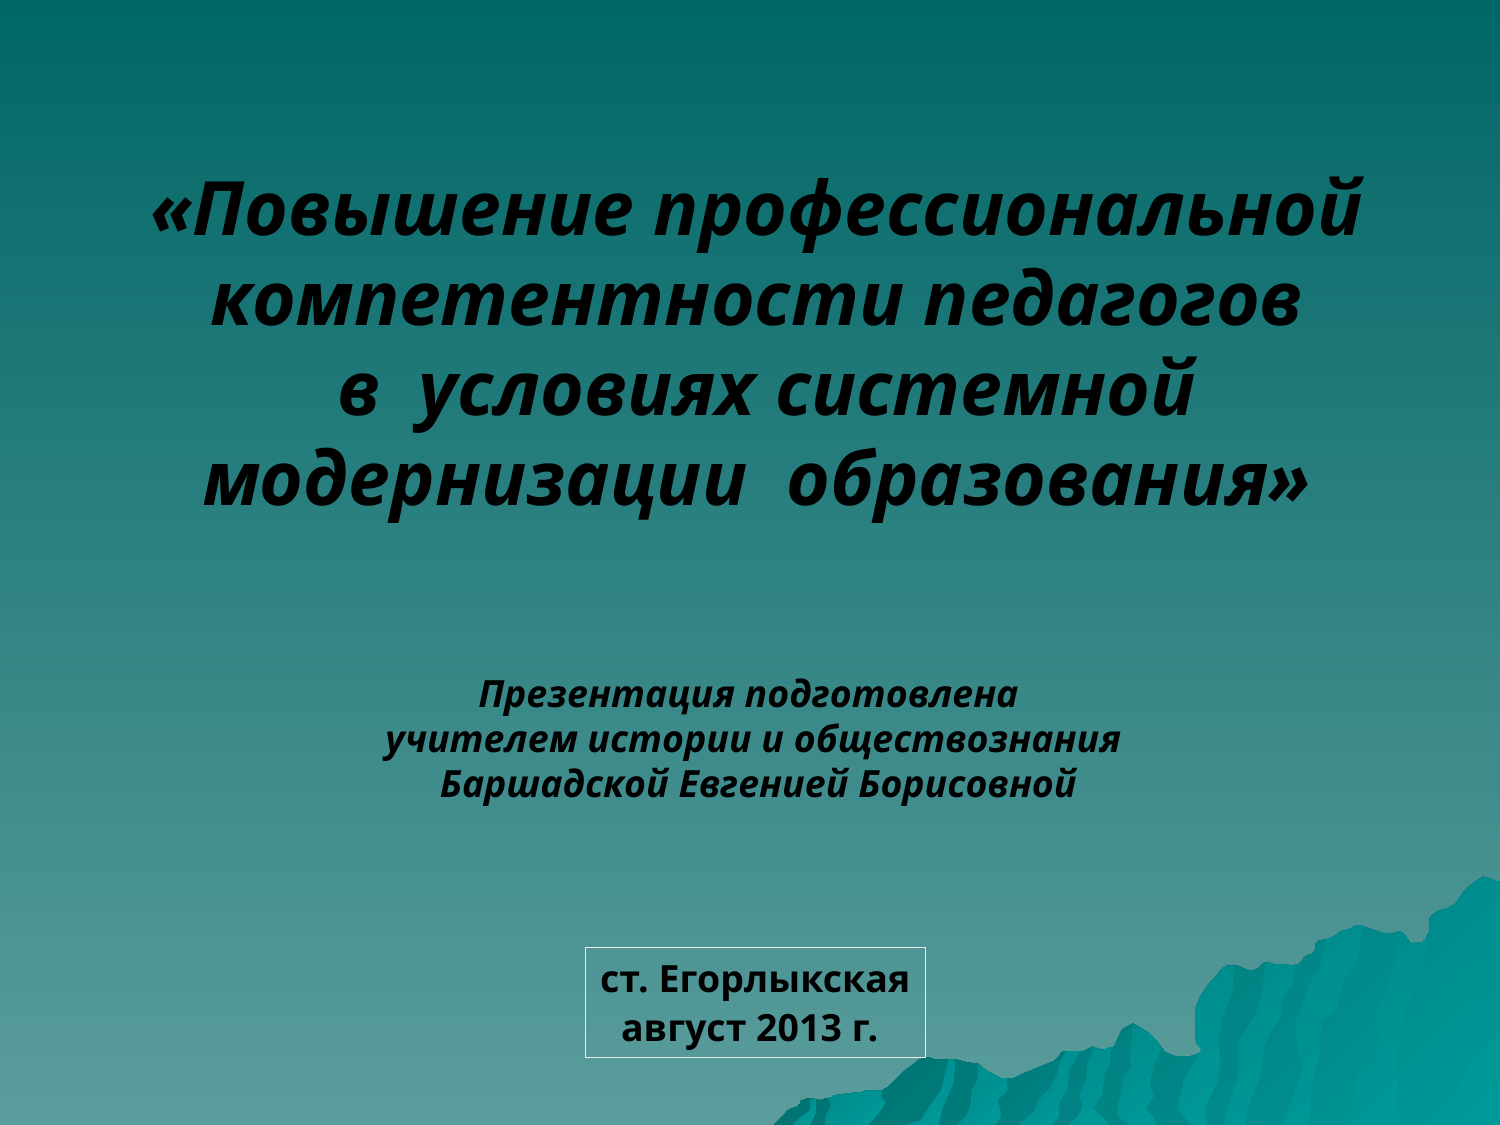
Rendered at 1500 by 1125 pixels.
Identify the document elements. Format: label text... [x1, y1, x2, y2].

text_box ст. Егорлыкская август 2013 г. [585, 947, 926, 1058]
text_box Презентация подготовлена учителем истории и обществознания Баршадской Евгенией Борисовной [370, 662, 1137, 858]
text_box «Повышение профессиональной компетентности педагогов в условиях системной модернизации образования» [112, 152, 1402, 528]
